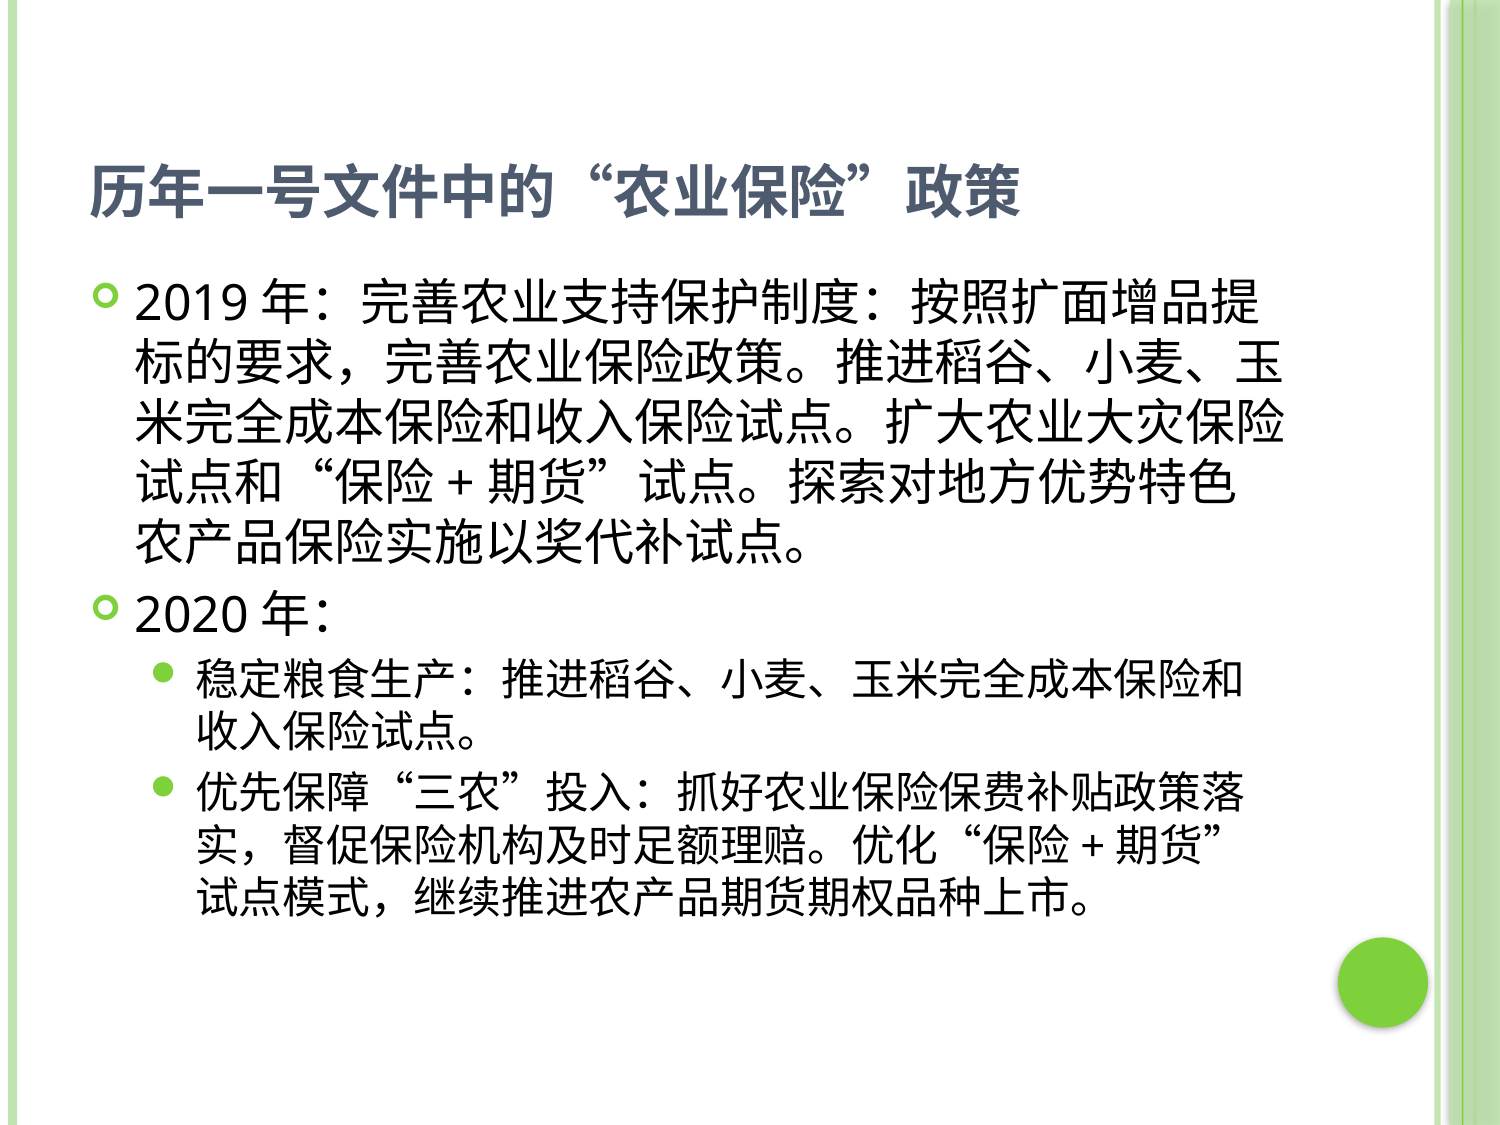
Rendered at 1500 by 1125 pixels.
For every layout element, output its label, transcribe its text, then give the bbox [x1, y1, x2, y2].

list 2019年：完善农业支持保护制度：按照扩面增品提标的要求，完善农业保险政策。推进稻谷、小麦、玉米完全成本保险和收入保险试点。扩大农业大灾保险试点和“保险+期货”试点。探索对地方优势特色农产品保险实施以奖代补试点。 2020年： 稳定粮食生产：推进稻谷、小麦、玉米完全成本保险和收入保险试点。 优先保障“三农”投入：抓好农业保险保费补贴政策落实，督促保险机构及时足额理赔。优化“保险+期货”试点模式，继续推进农产品期货期权品种上市。 [74, 262, 1301, 1063]
title 历年一号文件中的“农业保险”政策 [75, 45, 1300, 233]
